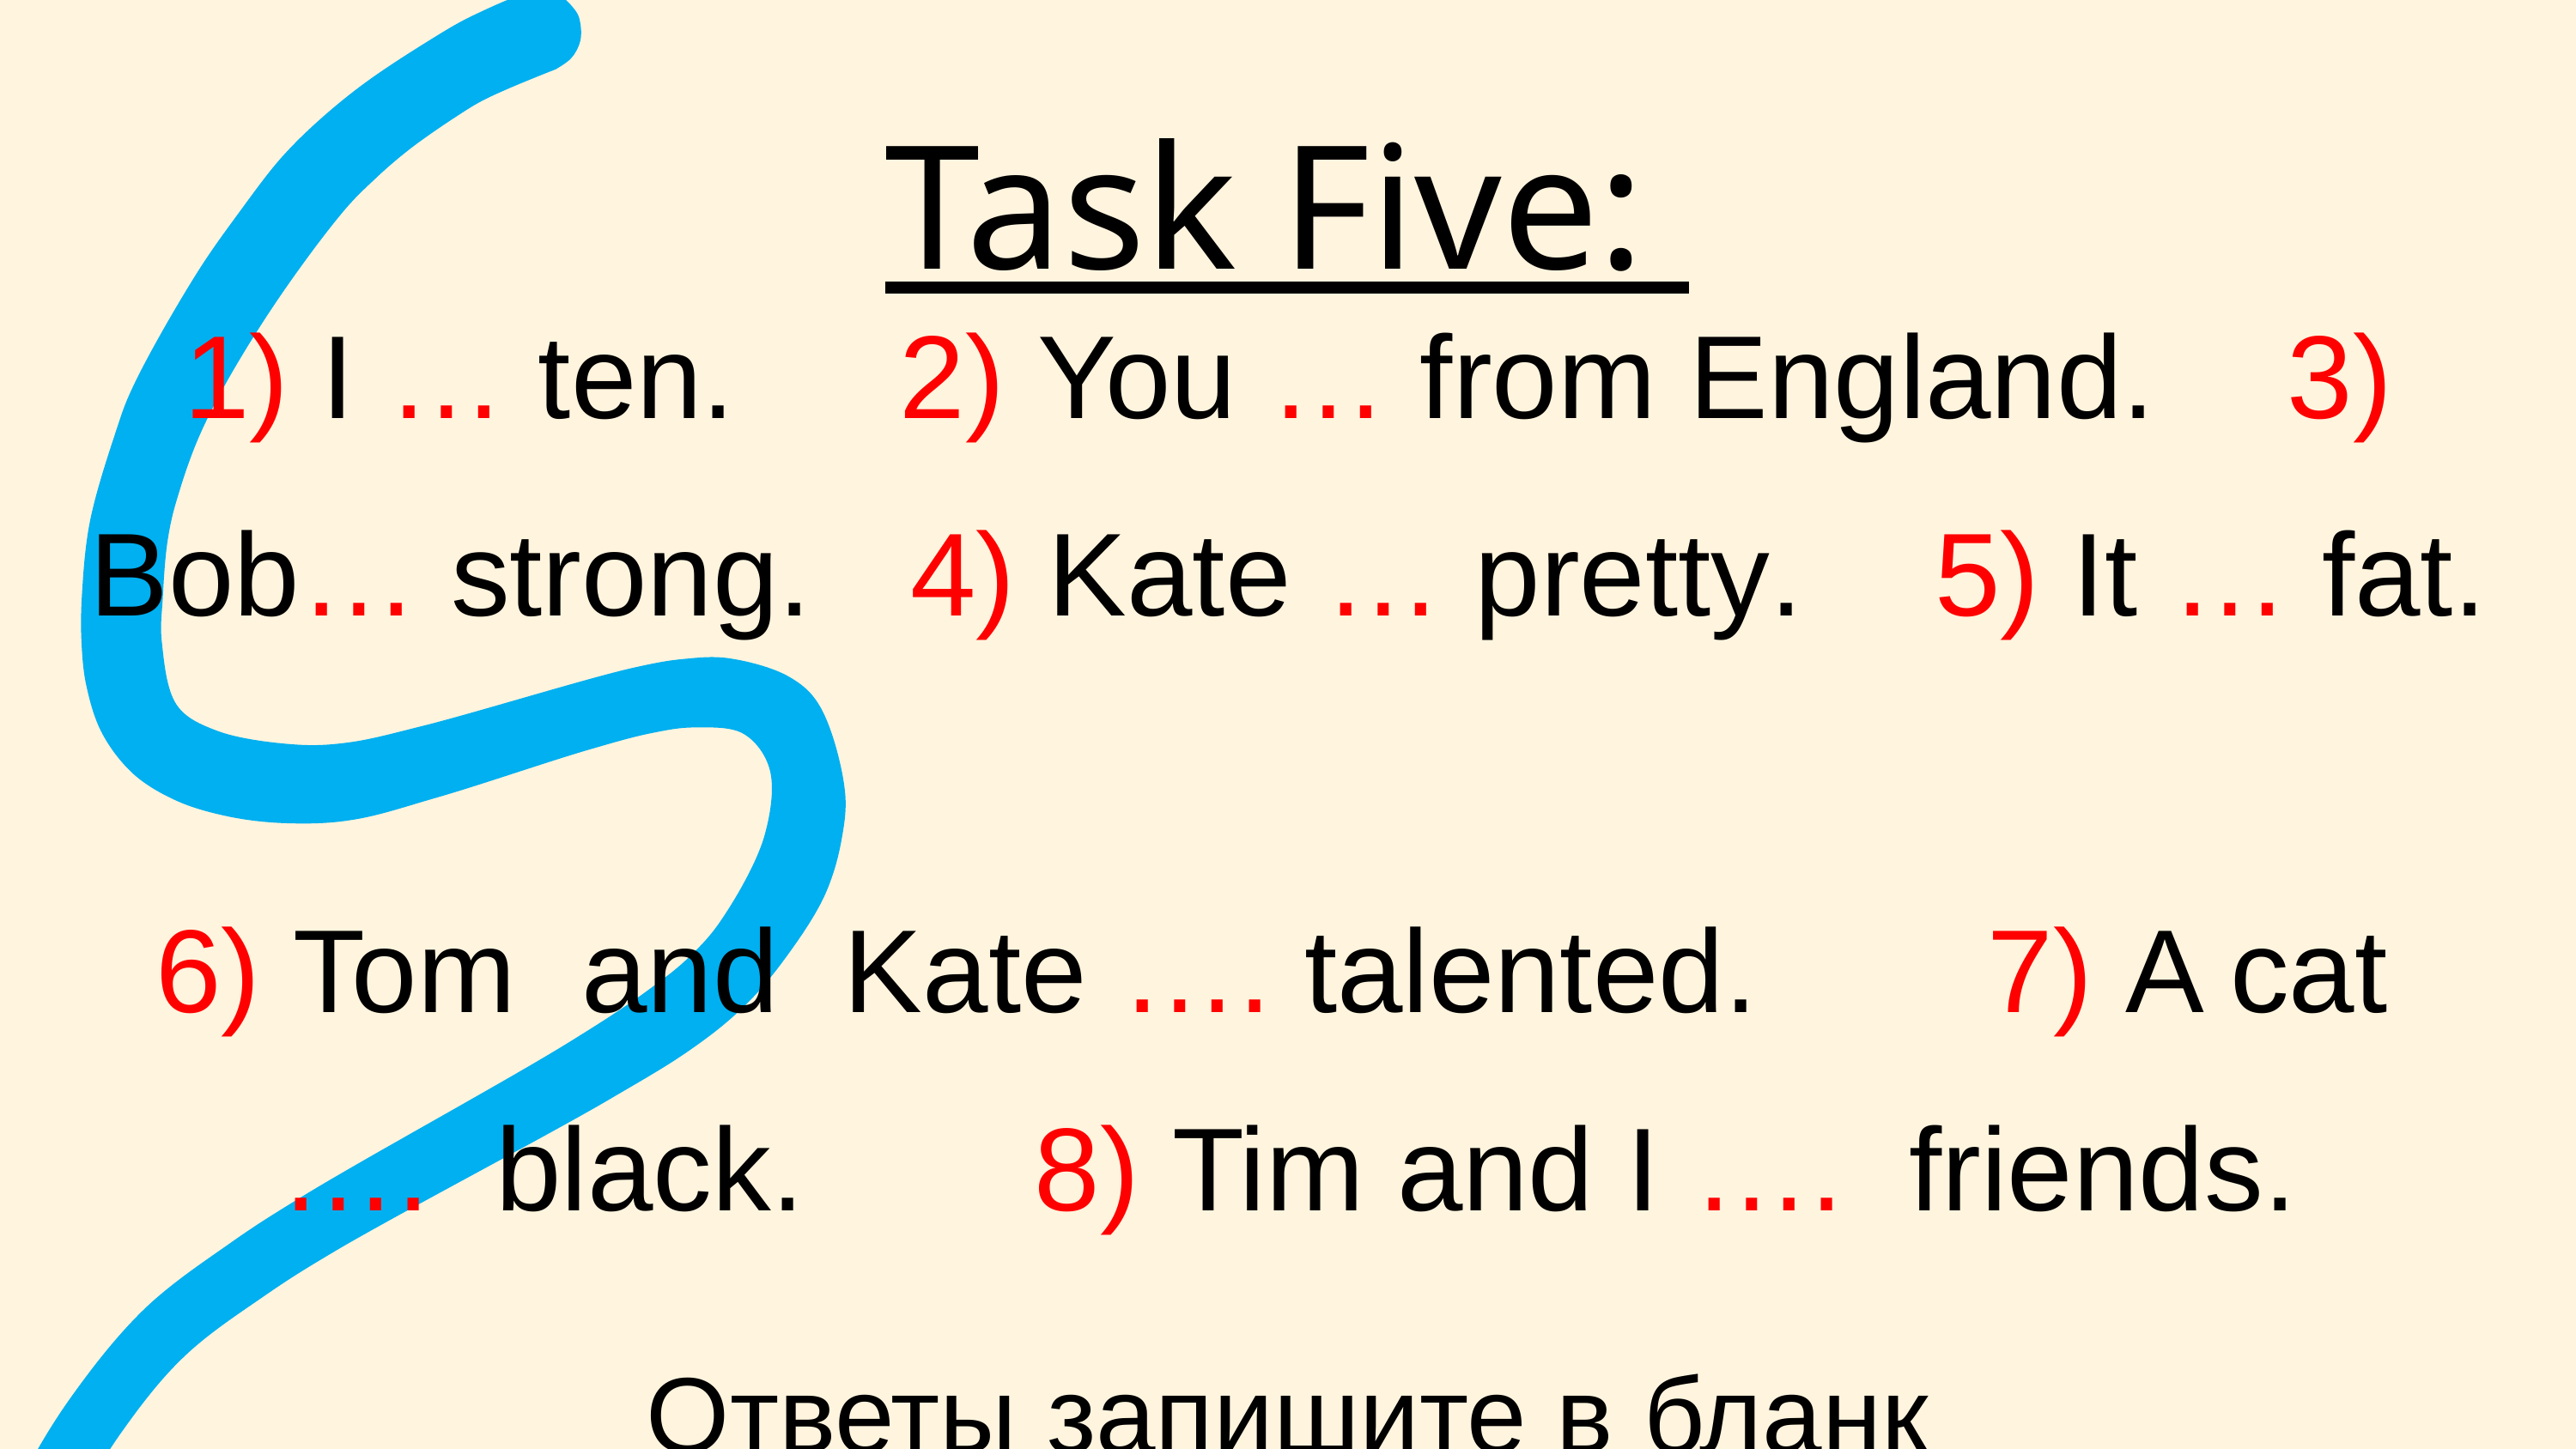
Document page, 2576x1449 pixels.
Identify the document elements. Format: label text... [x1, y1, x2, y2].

table_header [857, 0, 2522, 210]
table_cell 1) I … ten. 2) You … from England. 3) Bob… strong. 4) Kate … pretty. 5) It … fat. 6) Tom and Kate …. talented. 7) A cat …. black. 8) Tim and I …. friends. Ответы запишите в бланк [857, 210, 2522, 1449]
text_box Task Five: [857, 156, 2267, 304]
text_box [0, 0, 853, 1449]
